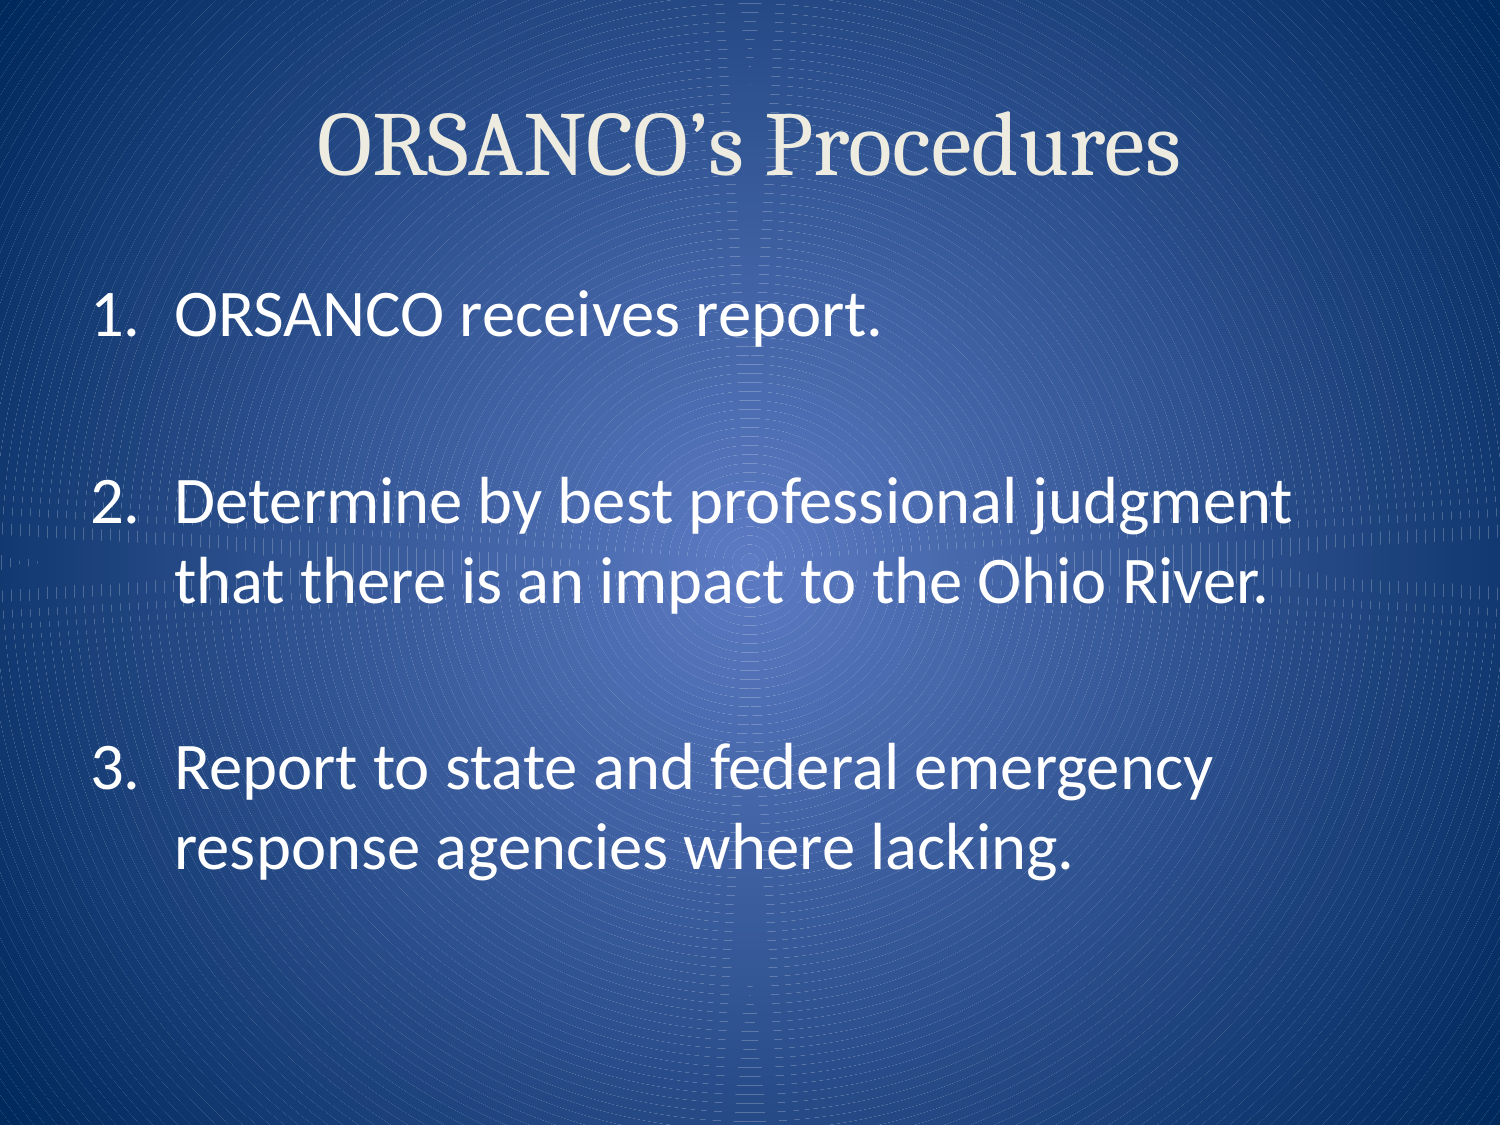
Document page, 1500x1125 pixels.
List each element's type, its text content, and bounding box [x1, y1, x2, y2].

list ORSANCO receives report. Determine by best professional judgment that there is an impact to the Ohio River. Report to state and federal emergency response agencies where lacking. [75, 262, 1425, 1005]
title ORSANCO’s Procedures [75, 45, 1425, 233]
